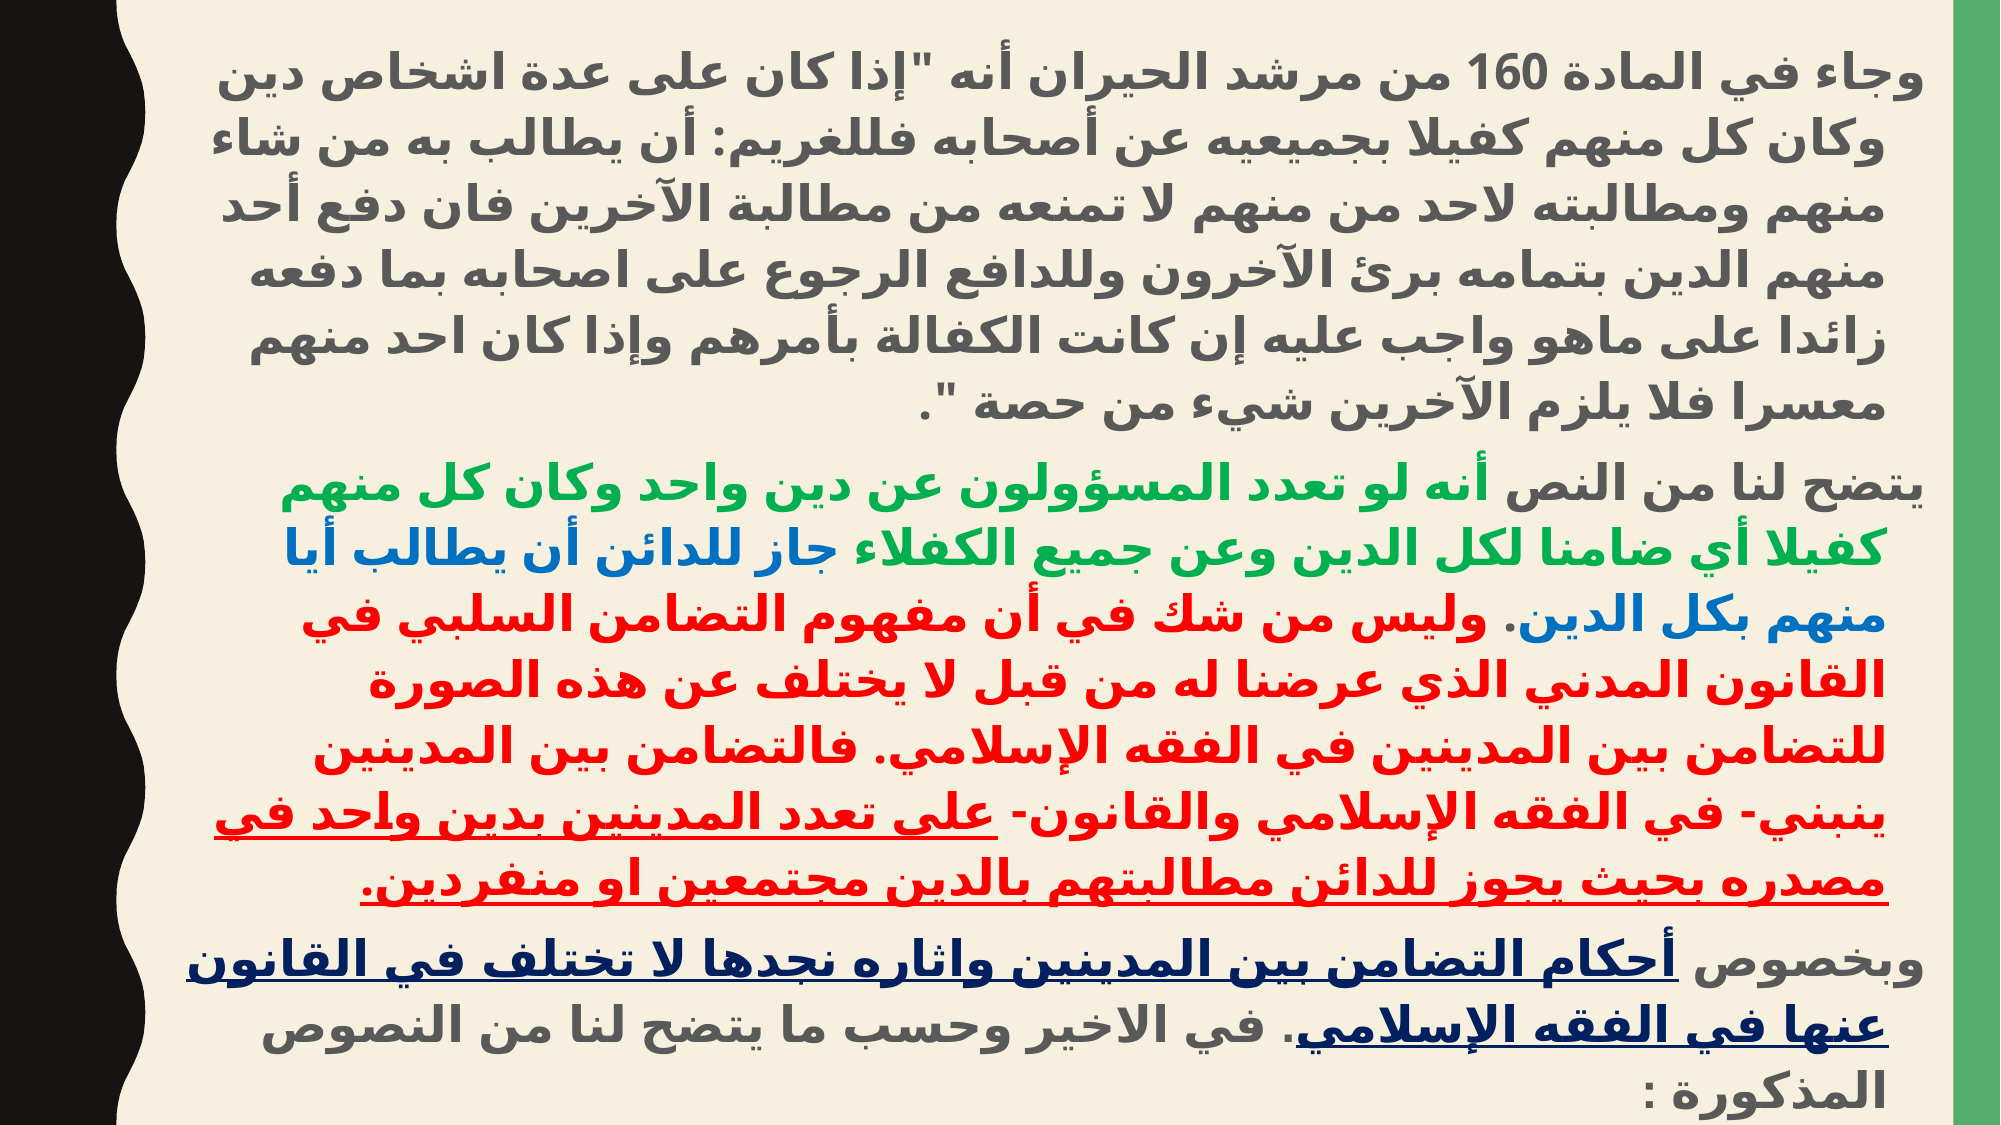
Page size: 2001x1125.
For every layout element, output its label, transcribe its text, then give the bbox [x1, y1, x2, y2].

list وجاء في المادة 160 من مرشد الحيران أنه "إذا كان على عدة اشخاص دين وكان كل منهم كفيلا بجميعيه عن أصحابه فللغريم: أن يطالب به من شاء منهم ومطالبته لاحد من منهم لا تمنعه من مطالبة الآخرين فان دفع أحد منهم الدين بتمامه برئ الآخرون وللدافع الرجوع على اصحابه بما دفعه زائدا على ماهو واجب عليه إن كانت الكفالة بأمرهم وإذا كان احد منهم معسرا فلا يلزم الآخرين شيء من حصة ". يتضح لنا من النص أنه لو تعدد المسؤولون عن دين واحد وكان كل منهم كفيلا أي ضامنا لكل الدين وعن جميع الكفلاء جاز للدائن أن يطالب أيا منهم بكل الدين. وليس من شك في أن مفهوم التضامن السلبي في القانون المدني الذي عرضنا له من قبل لا يختلف عن هذه الصورة للتضامن بين المدينين في الفقه الإسلامي. فالتضامن بين المدينين ينبني- في الفقه الإسلامي والقانون- على تعدد المدينين بدين واحد في مصدره بحيث يجوز للدائن مطالبتهم بالدين مجتمعين او منفردين. وبخصوص أحكام التضامن بين المدينين واثاره نجدها لا تختلف في القانون عنها في الفقه الإسلامي. في الاخير وحسب ما يتضح لنا من النصوص المذكورة : -- يجوز للدائن ان يطالب بالدين كل المدينين مجتمعين او يطالبهم على سبيل الأفراد. -- وإذا أوفى أحد منهم بكل الدين كان له حق الرجوع على باقي المدينين كل بقدر حصته. -- ليس هذا فحسب بل إن المدين الذي اوفى على هذا الوجه يتقيد في رجوعه بنصيبه في حصة من اعسر من المدينين. [154, 26, 1942, 1098]
